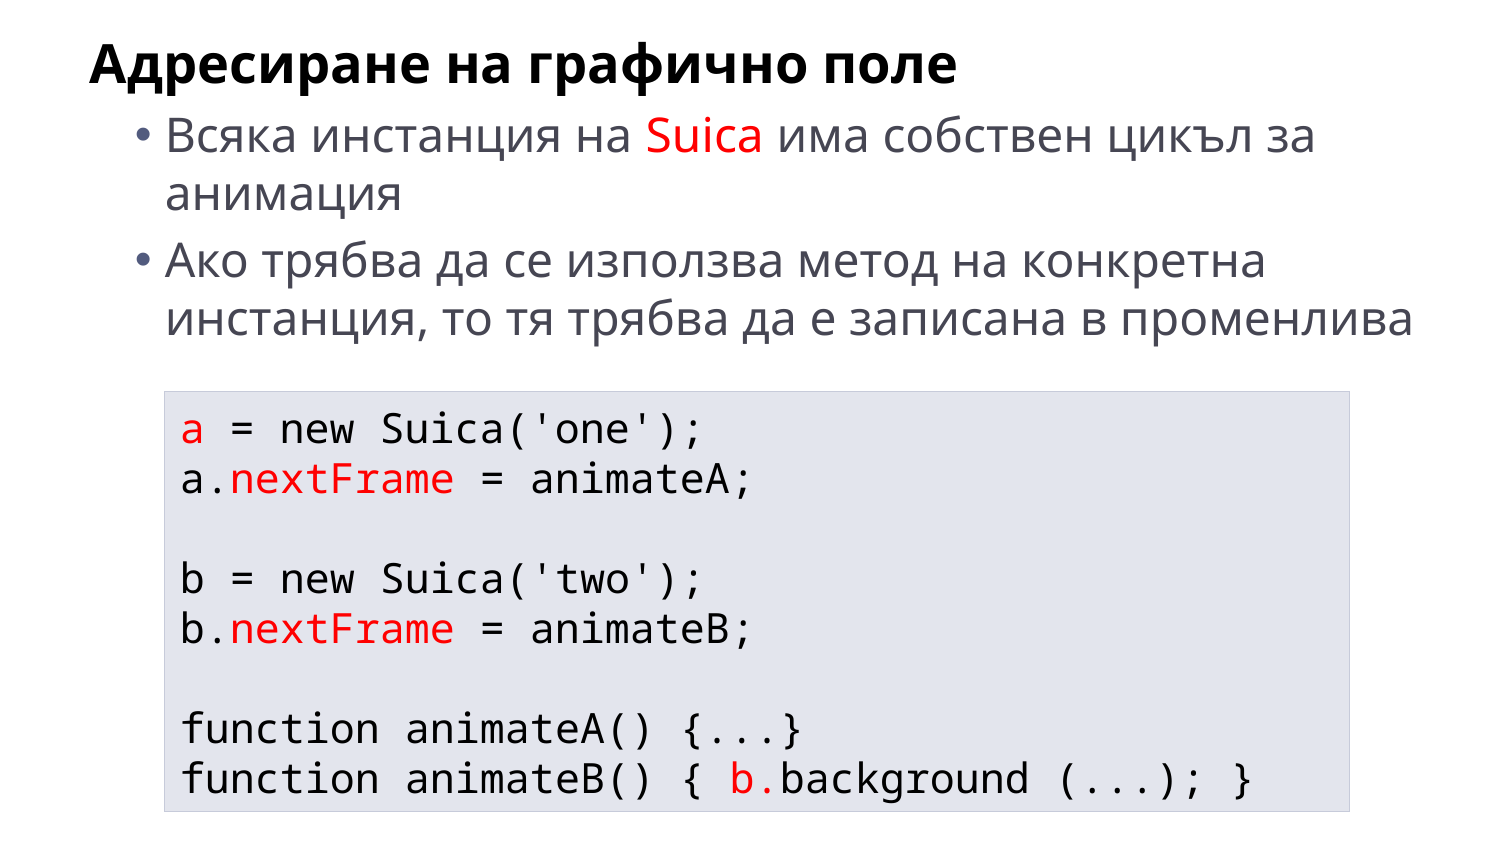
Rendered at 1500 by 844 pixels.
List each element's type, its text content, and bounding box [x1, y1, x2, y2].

list Адресиране на графично поле Всяка инстанция на Suica има собствен цикъл за анимация Ако трябва да се използва метод на конкретна инстанция, то тя трябва да е записана в променлива [75, 21, 1475, 835]
text_box a = new Suica('one'); a.nextFrame = animateA; b = new Suica('two'); b.nextFrame = animateB; function animateA() {...} function animateB() { b.background (...); } [164, 391, 1350, 812]
